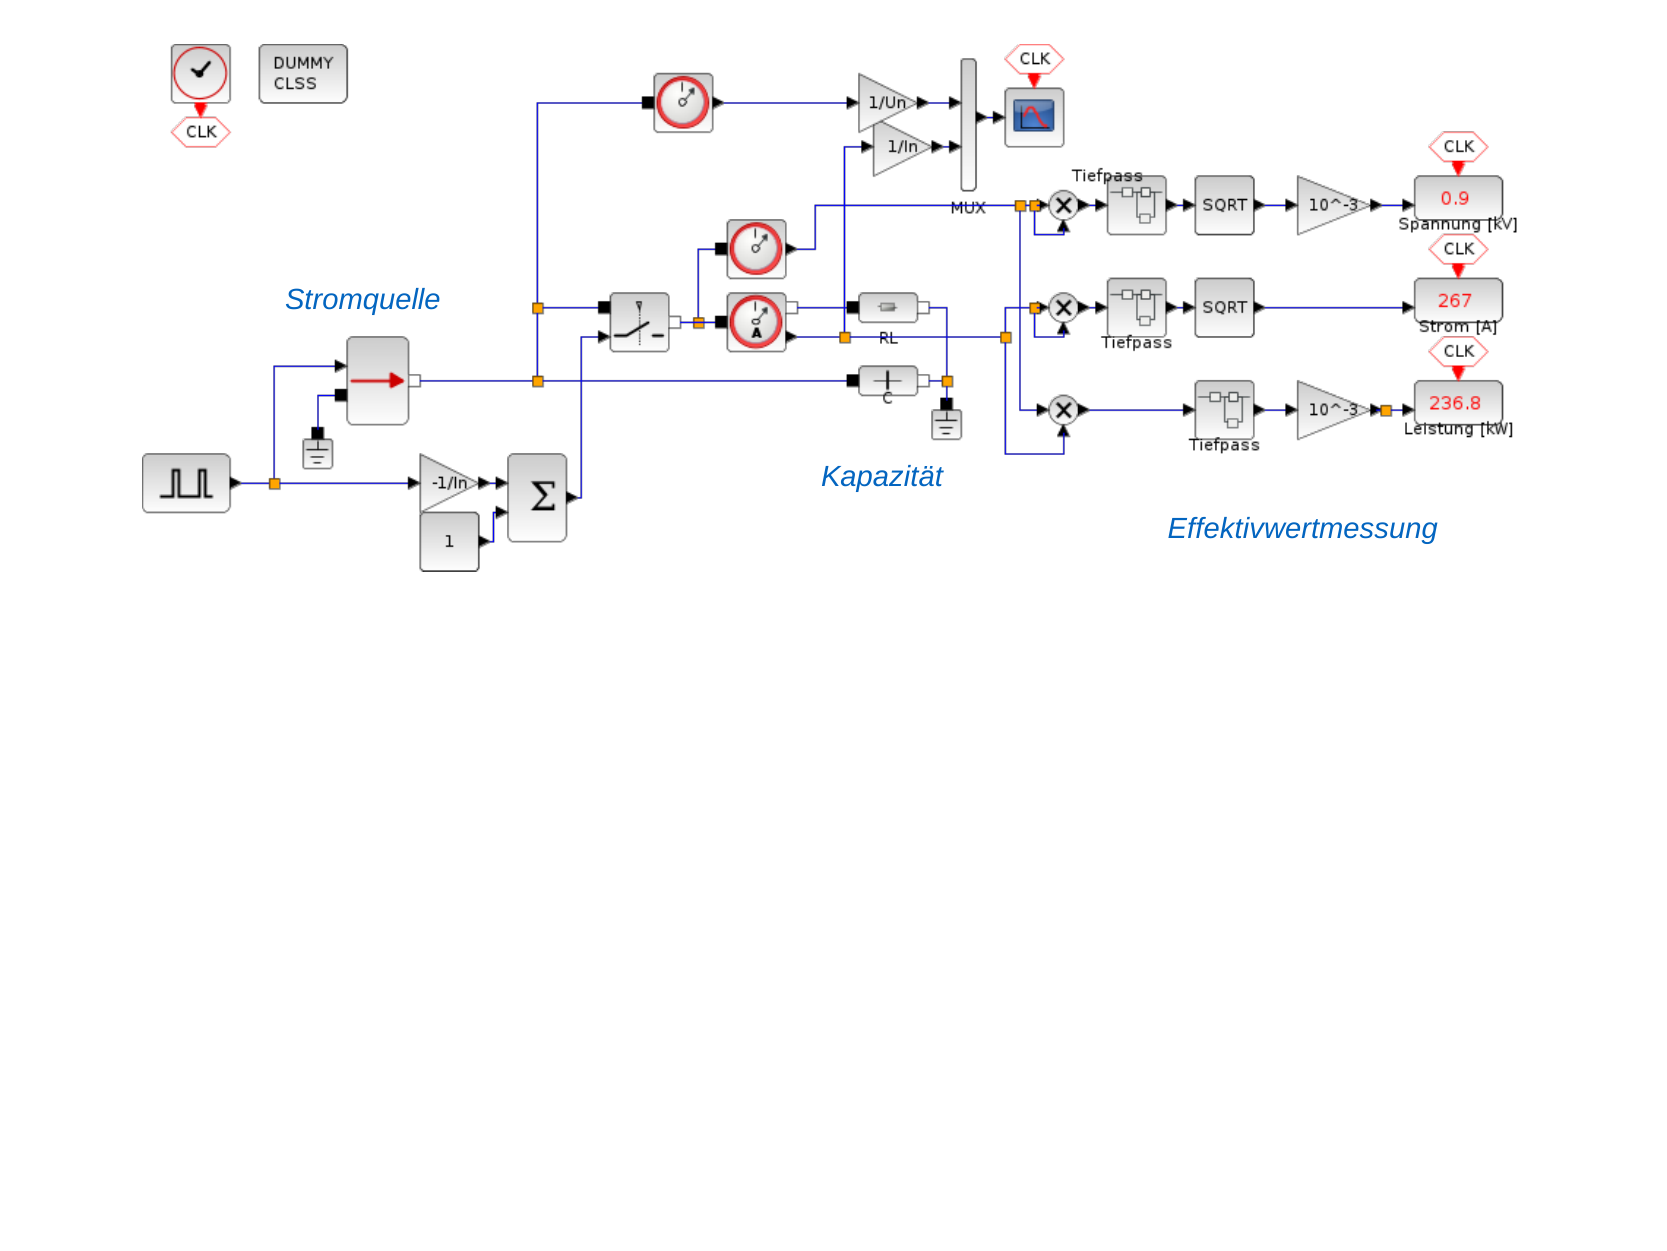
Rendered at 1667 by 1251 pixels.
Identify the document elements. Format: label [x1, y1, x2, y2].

picture [142, 43, 1525, 573]
